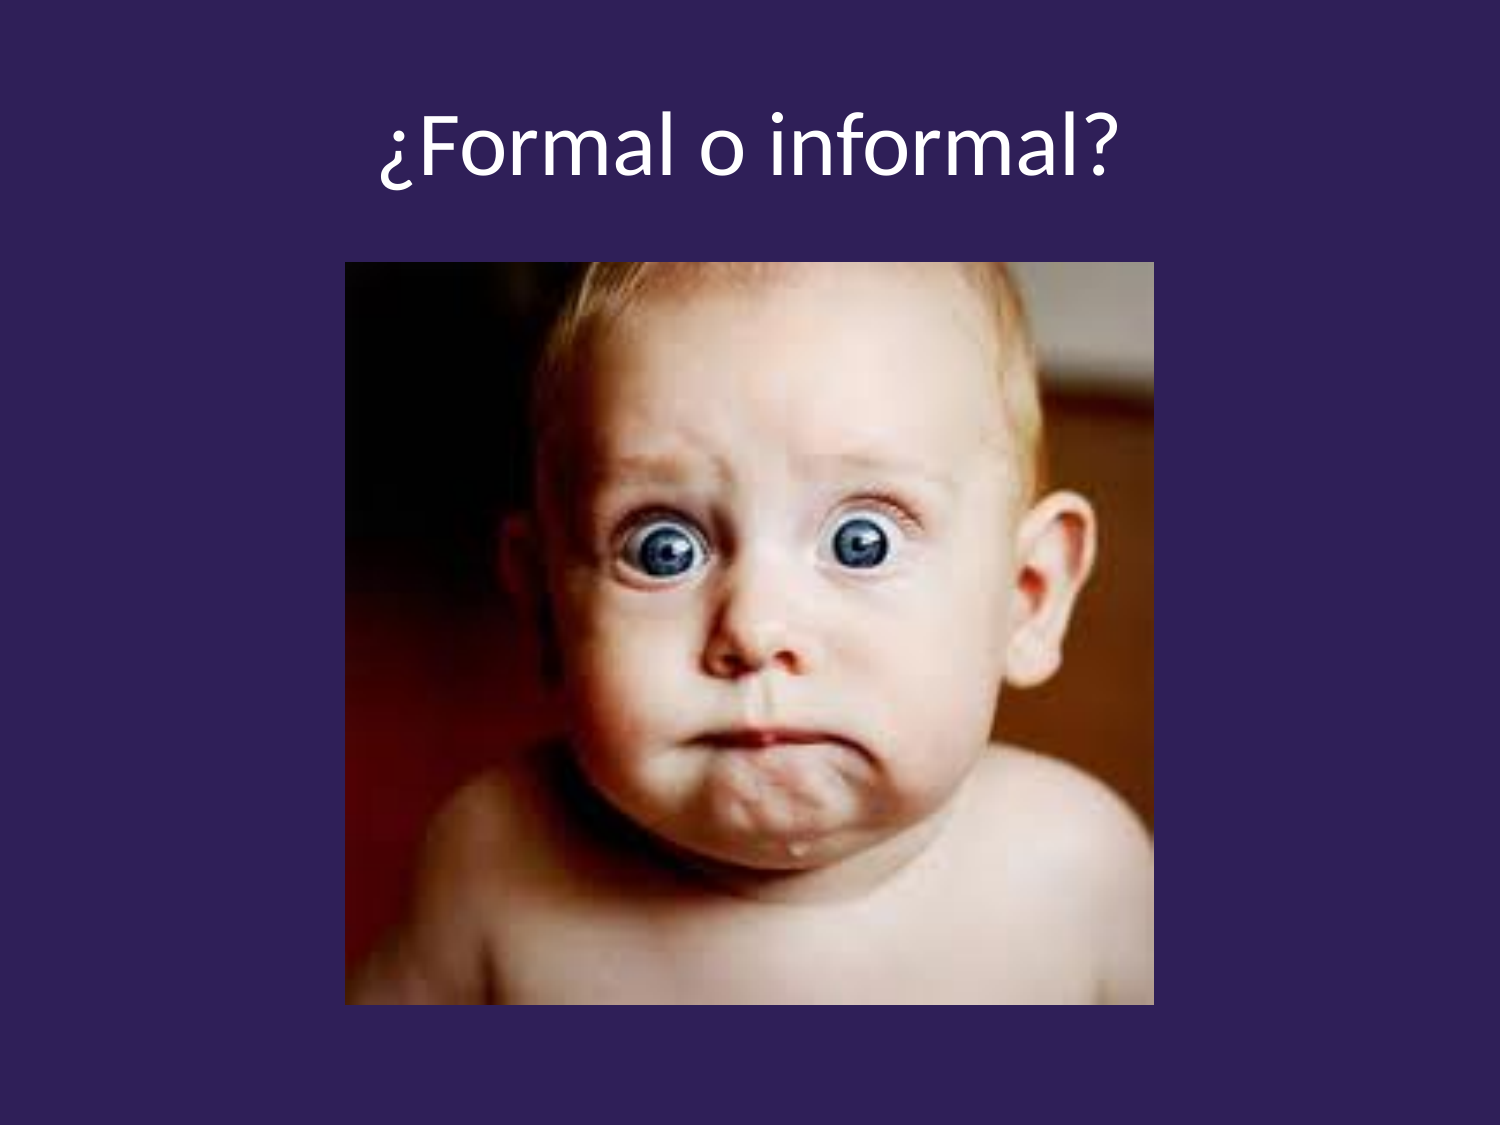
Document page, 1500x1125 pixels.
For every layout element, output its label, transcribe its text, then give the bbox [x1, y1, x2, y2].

title ¿Formal o informal? [75, 45, 1425, 233]
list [74, 262, 1426, 1006]
